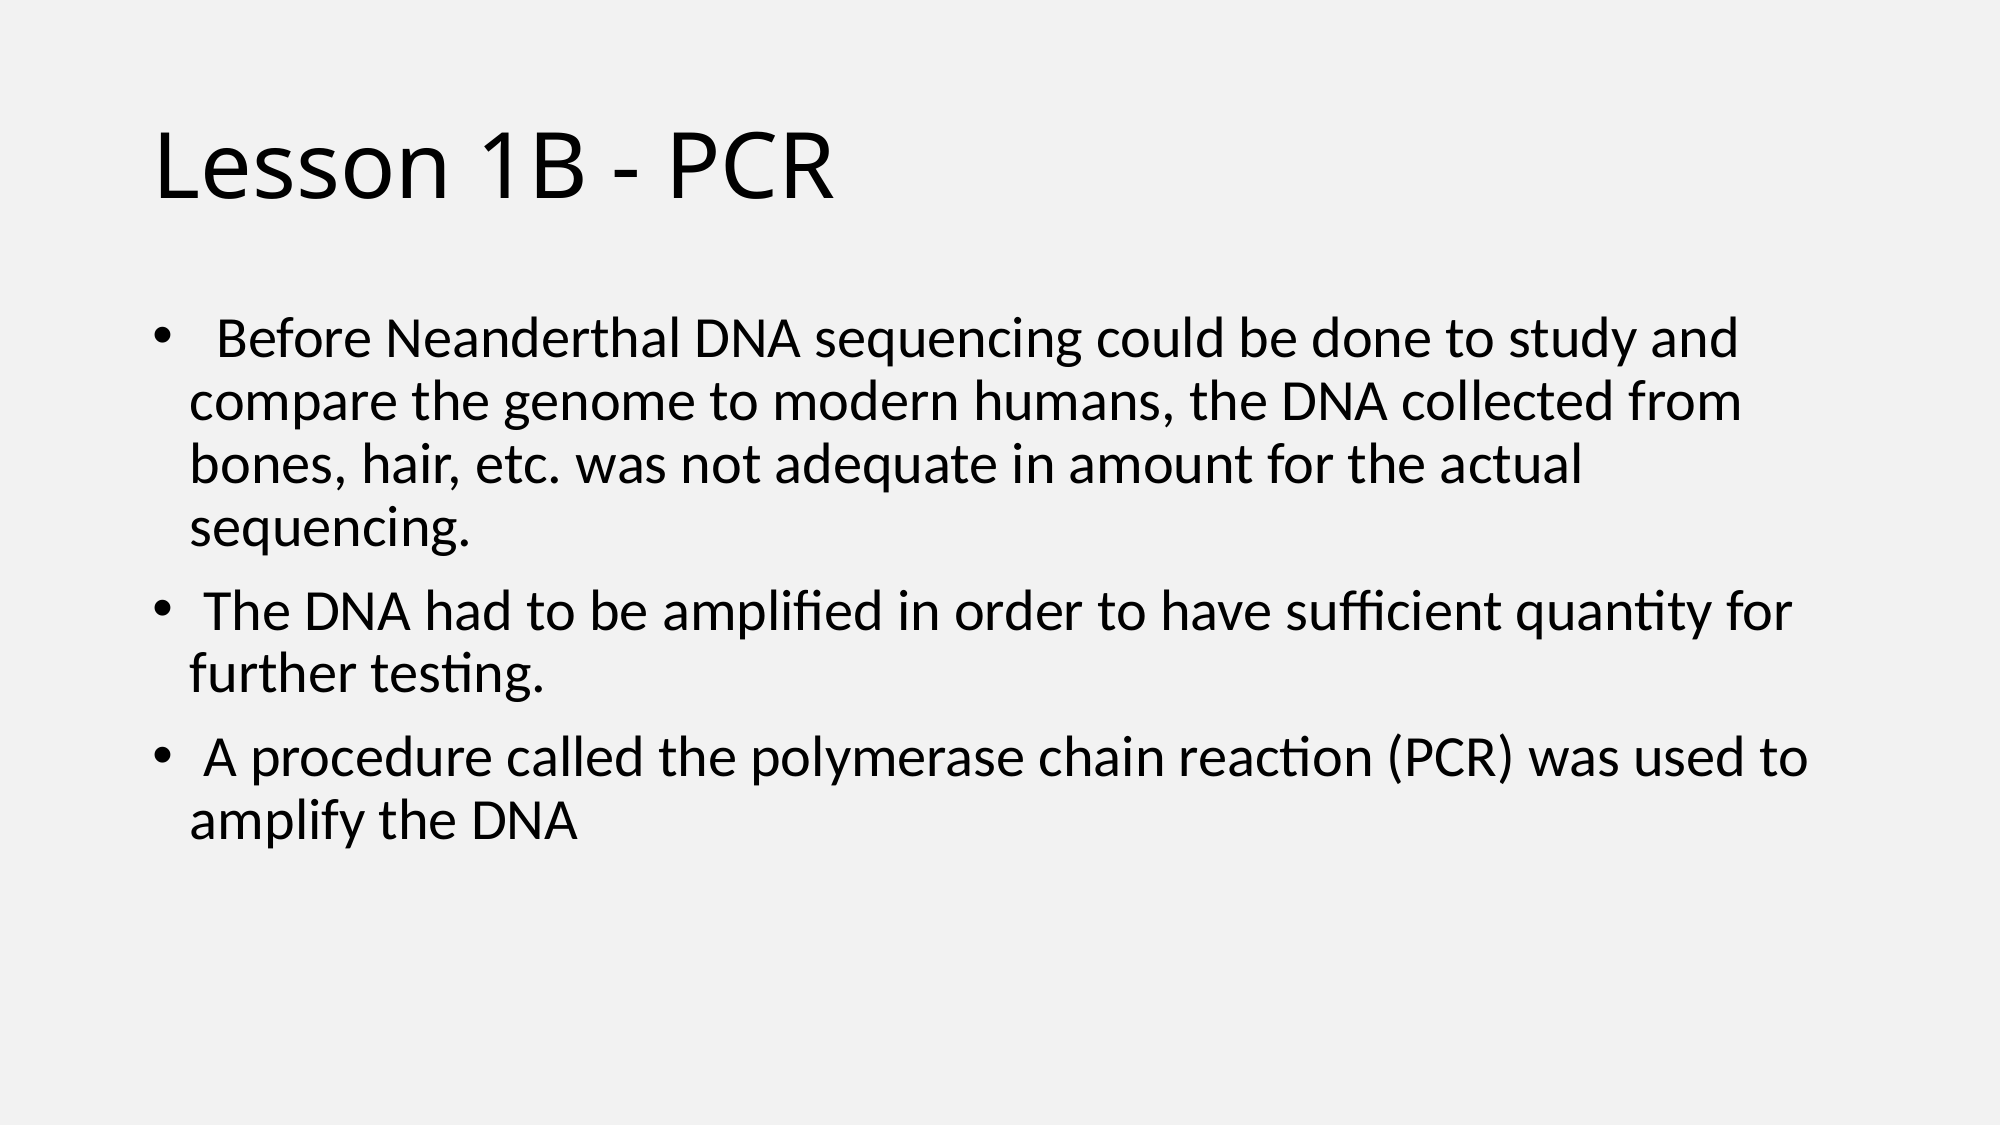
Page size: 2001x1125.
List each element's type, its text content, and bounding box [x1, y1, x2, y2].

list Before Neanderthal DNA sequencing could be done to study and compare the genome to modern humans, the DNA collected from bones, hair, etc. was not adequate in amount for the actual sequencing. The DNA had to be amplified in order to have sufficient quantity for further testing. A procedure called the polymerase chain reaction (PCR) was used to amplify the DNA [137, 299, 1863, 1014]
title Lesson 1B - PCR [137, 59, 1863, 278]
